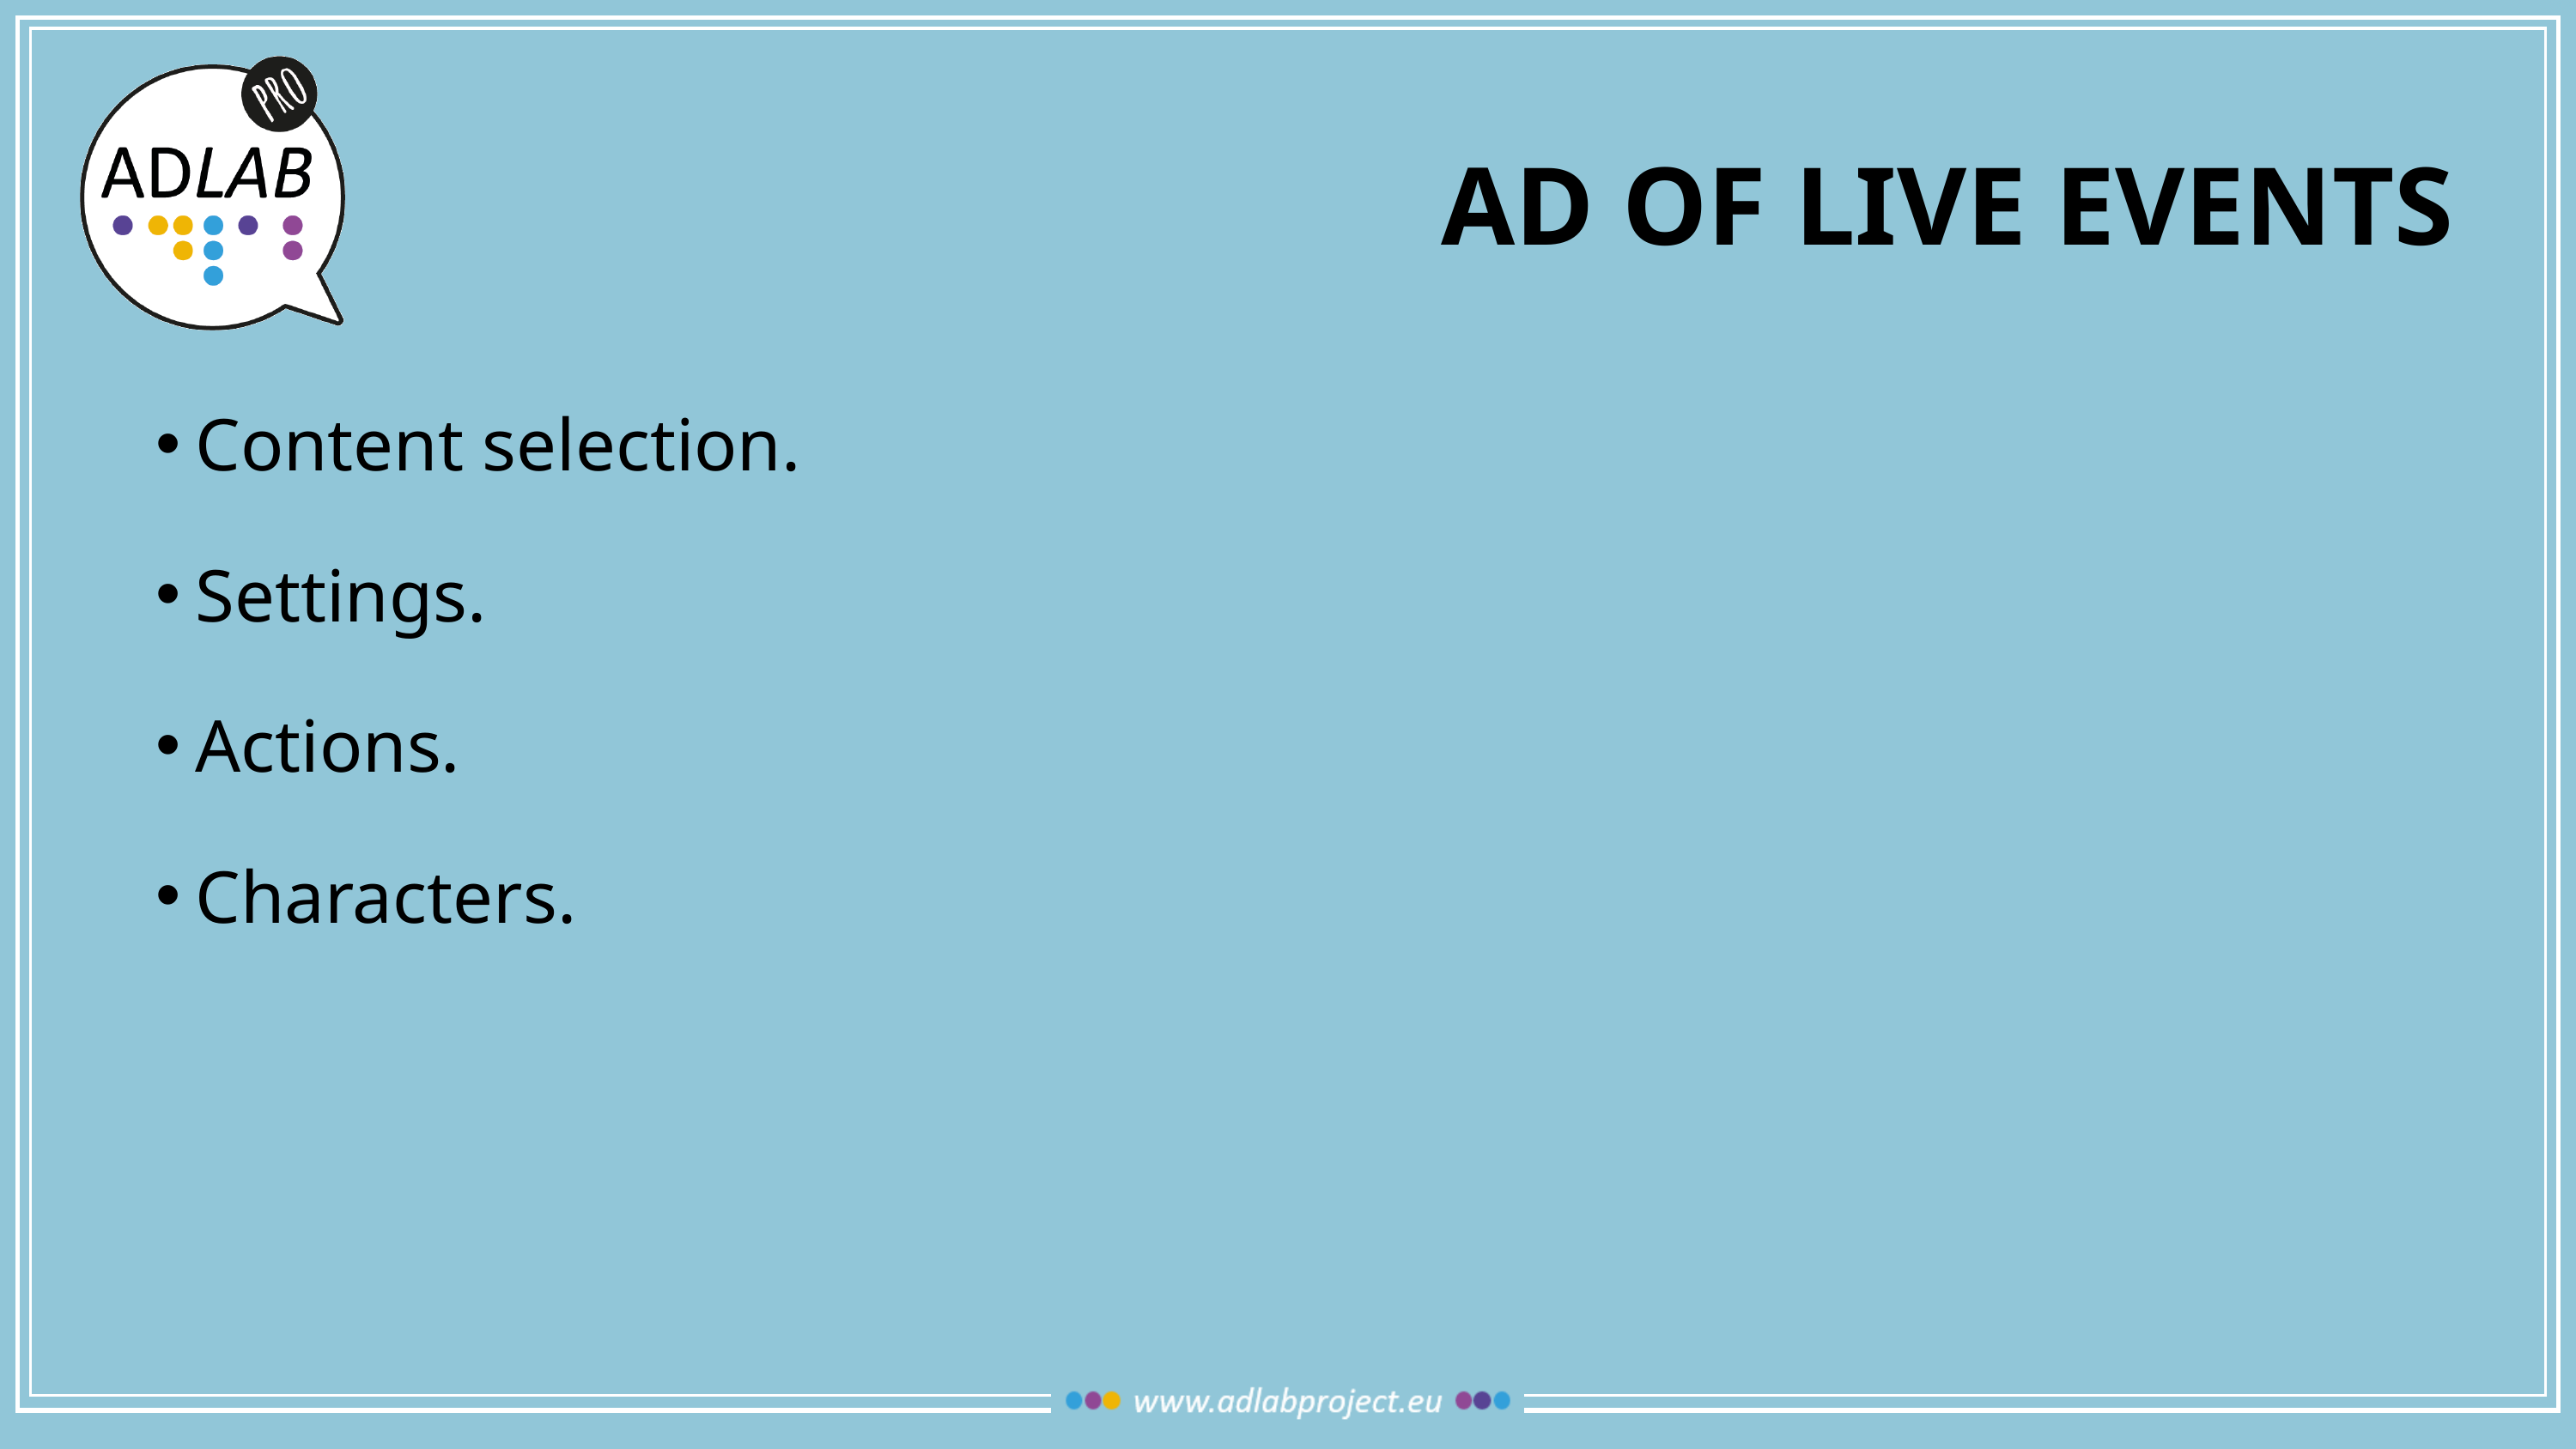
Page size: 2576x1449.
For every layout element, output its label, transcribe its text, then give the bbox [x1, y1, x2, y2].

list Content selection. Settings. Actions. Characters. [143, 350, 2467, 1056]
picture [1051, 1378, 1524, 1429]
title AD of live events [384, 70, 2467, 350]
picture [72, 49, 353, 330]
